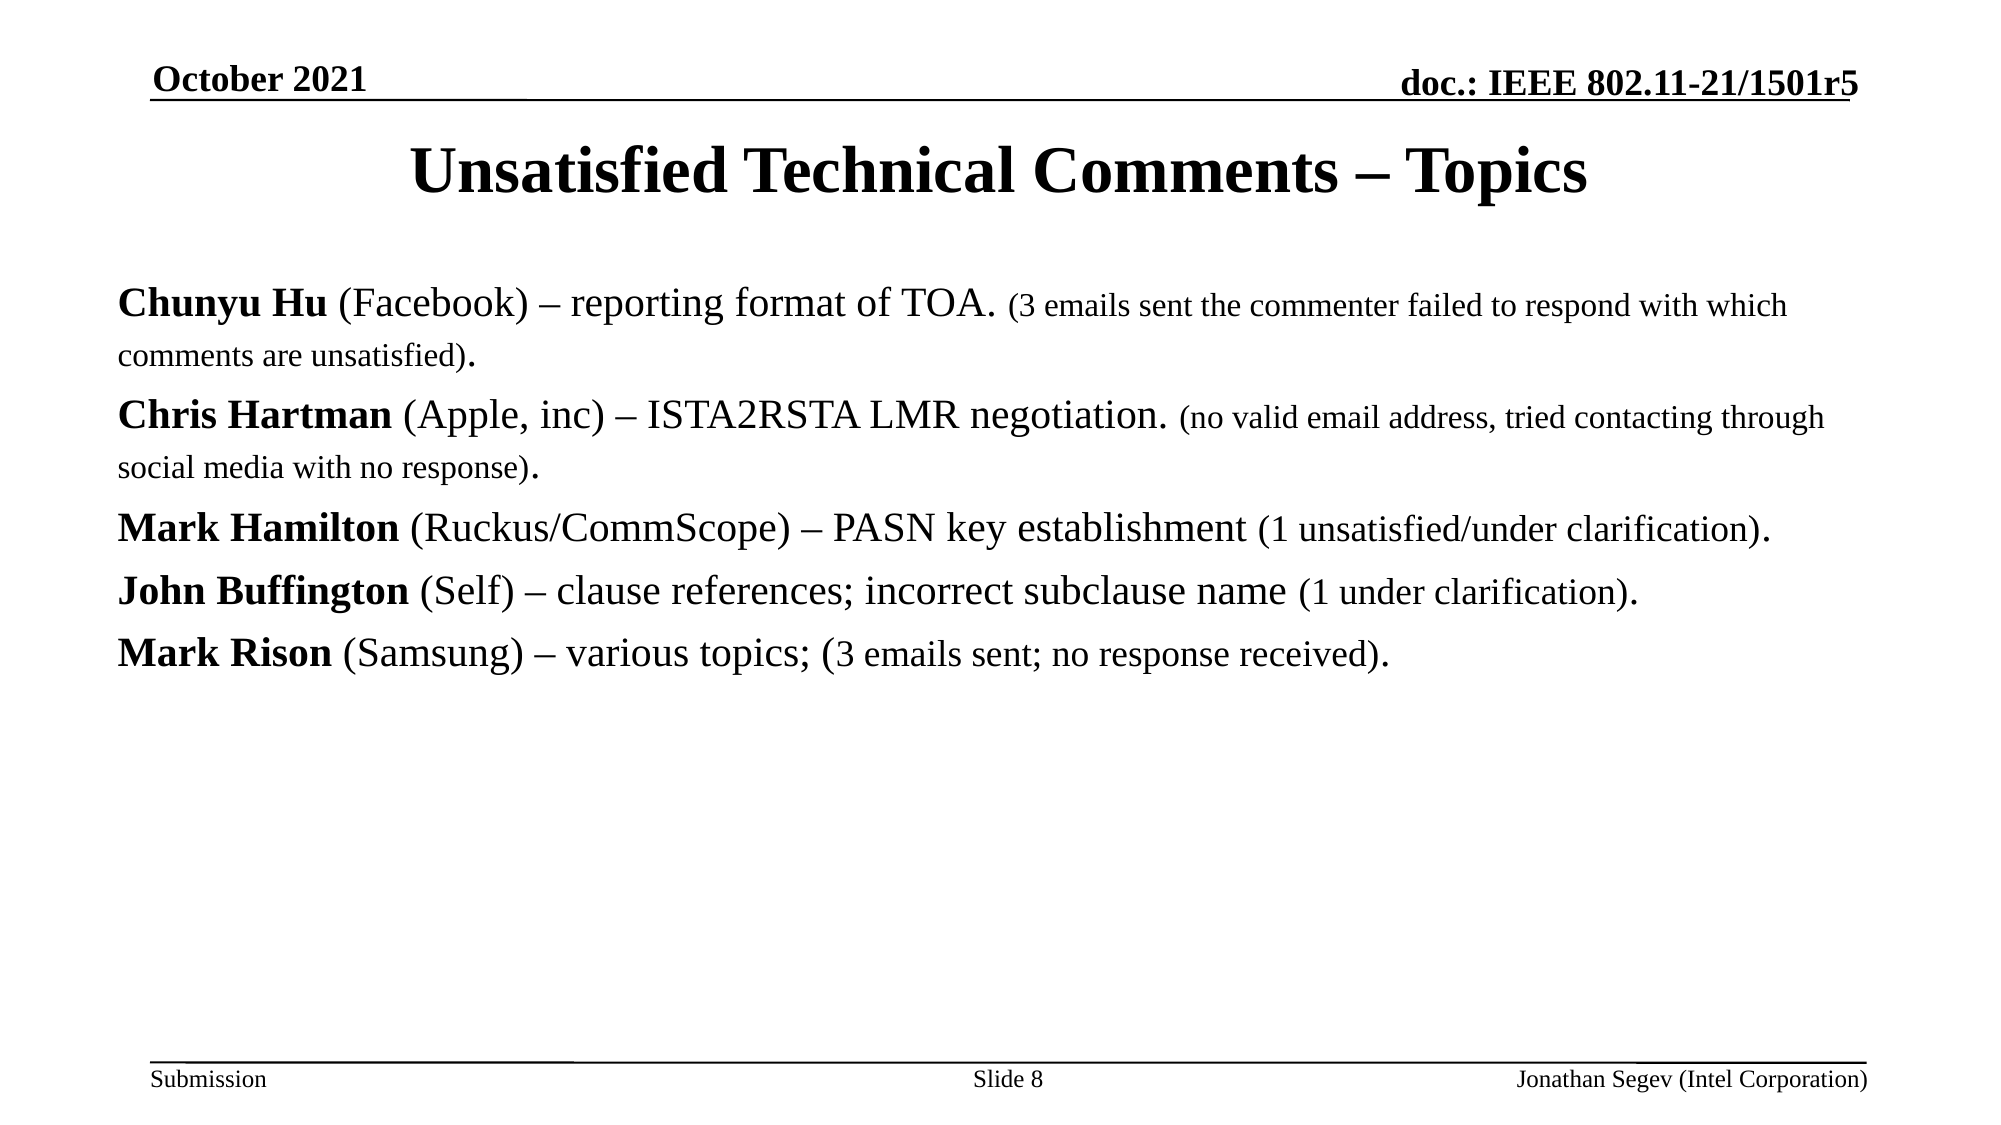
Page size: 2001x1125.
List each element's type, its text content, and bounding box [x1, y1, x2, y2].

slide_number Slide 8 [950, 1061, 1067, 1123]
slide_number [152, 54, 563, 100]
title Unsatisfied Technical Comments – Topics [149, 112, 1850, 221]
list Chunyu Hu (Facebook) – reporting format of TOA. (3 emails sent the commenter failed to respond with which comments are unsatisfied). Chris Hartman (Apple, inc) – ISTA2RSTA LMR negotiation. (no valid email address, tried contacting through social media with no response). Mark Hamilton (Ruckus/CommScope) – PASN key establishment (1 unsatisfied/under clarification). John Buffington (Self) – clause references; incorrect subclause name (1 under clarification). Mark Rison (Samsung) – various topics; (3 emails sent; no response received). [102, 266, 1850, 1000]
footer Jonathan Segev (Intel Corporation) [1171, 1061, 1869, 1093]
